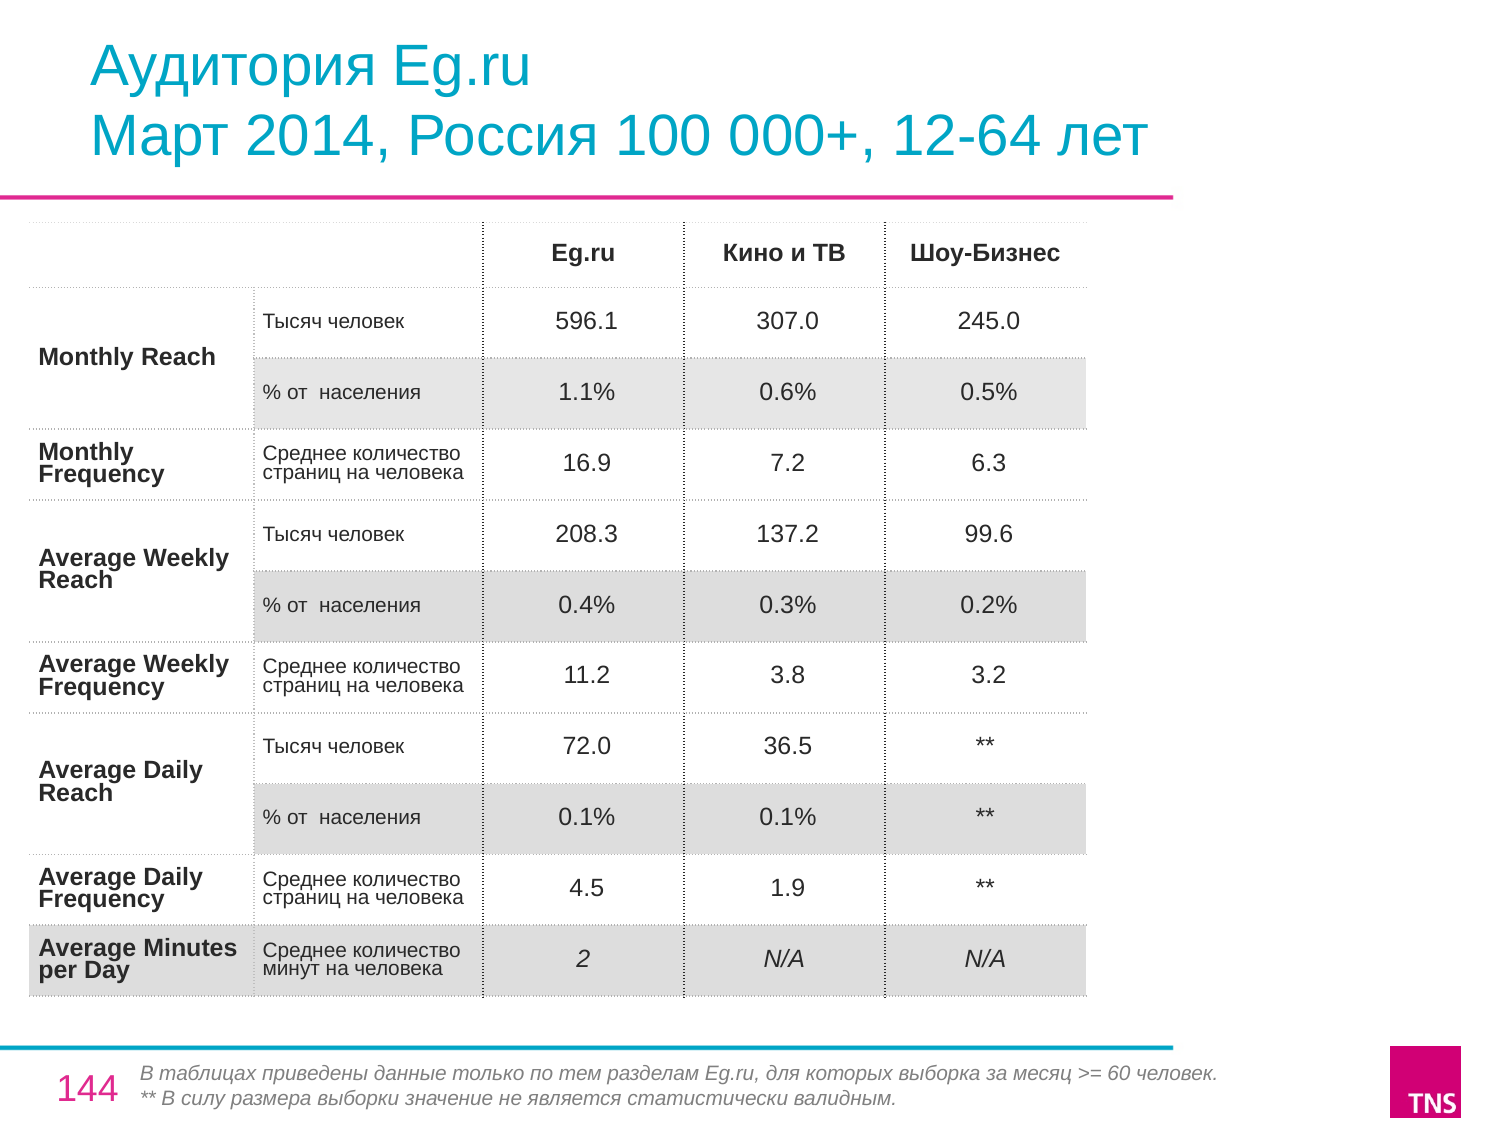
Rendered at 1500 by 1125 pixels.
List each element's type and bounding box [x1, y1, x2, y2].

title [74, 8, 1476, 187]
slide_number [40, 1055, 392, 1125]
picture [0, 0, 1500, 1125]
table_header [29, 223, 1086, 287]
table_cell [29, 287, 1086, 996]
text_box [124, 1052, 1463, 1117]
